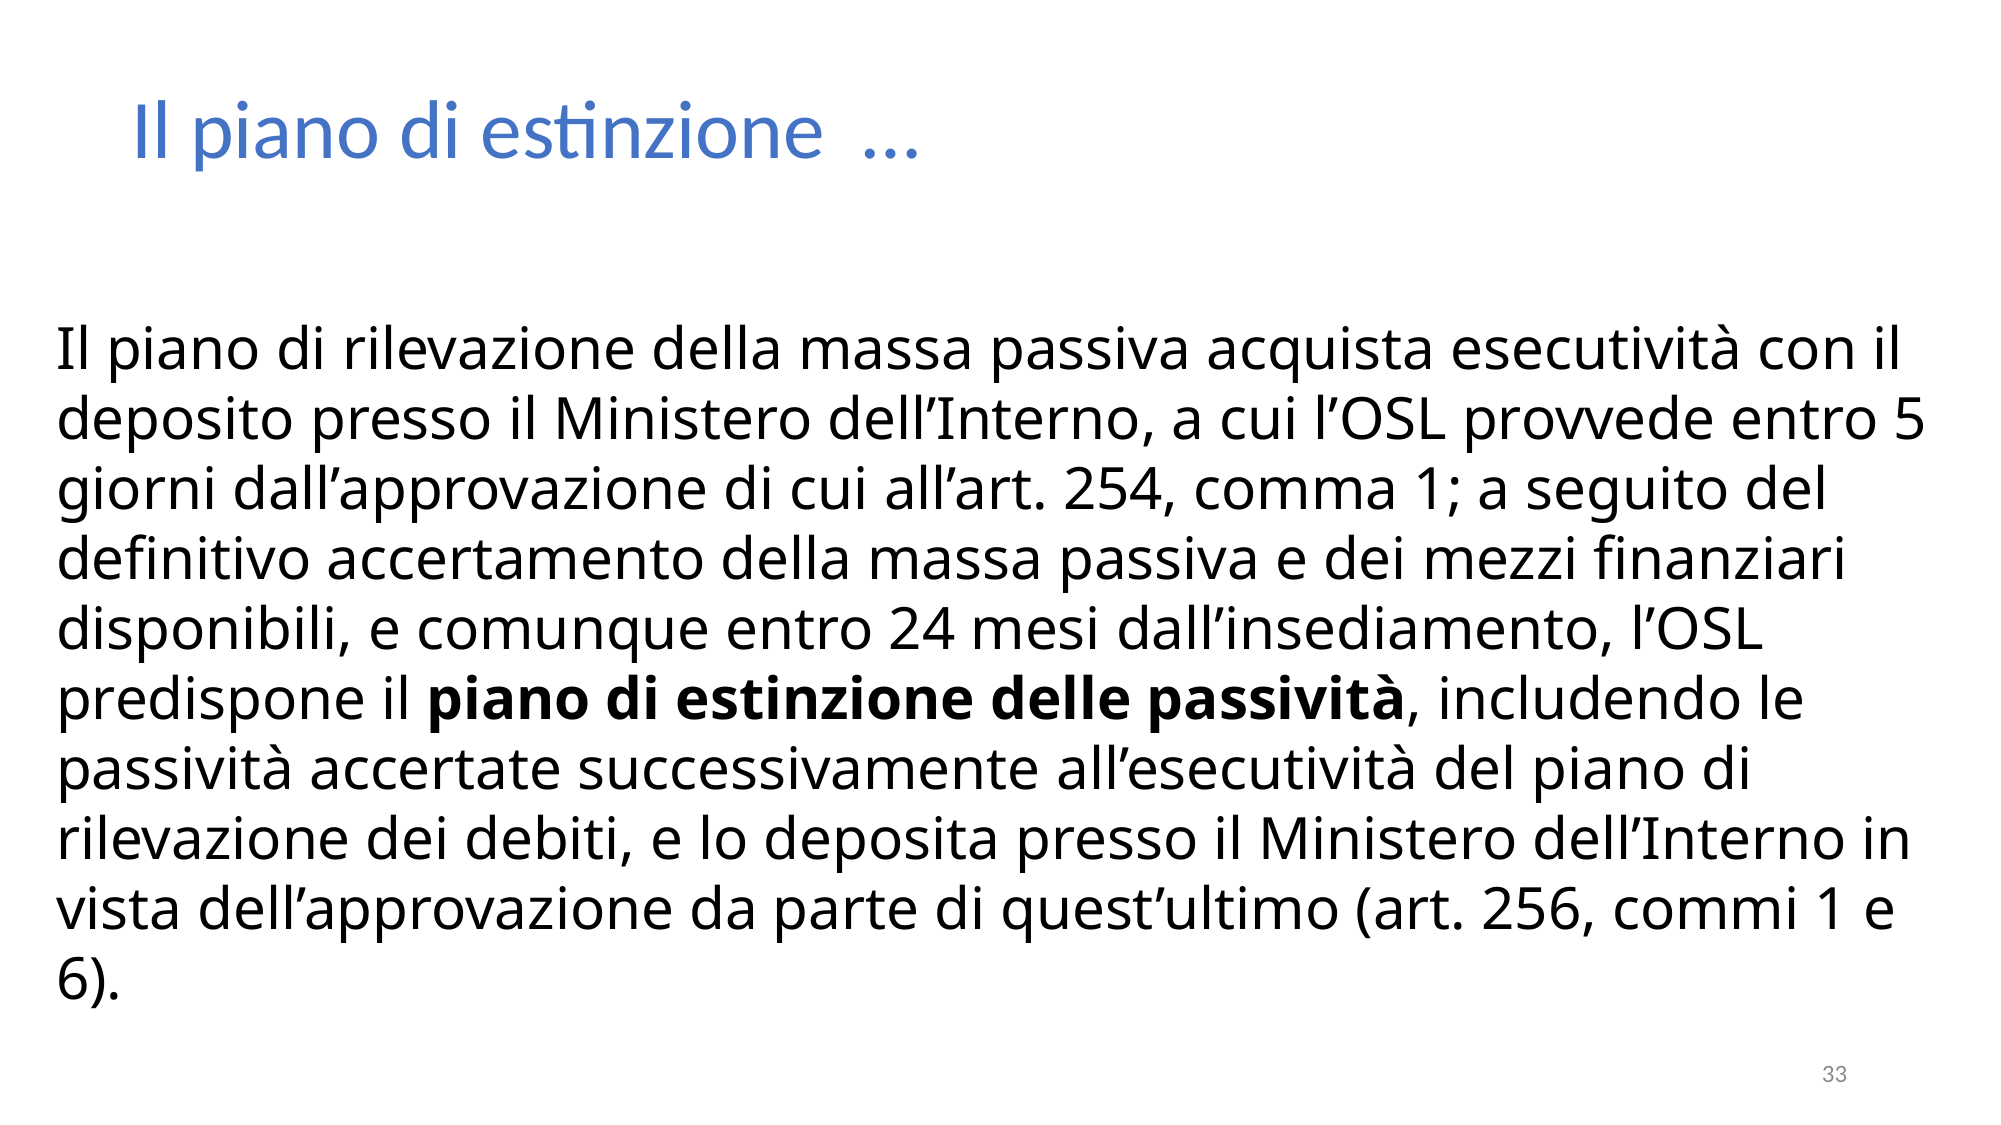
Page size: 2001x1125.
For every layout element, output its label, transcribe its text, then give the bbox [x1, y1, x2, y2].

slide_number 34 [1412, 1042, 1863, 1103]
list Il piano di rilevazione della massa passiva acquista esecutività con il deposito presso il Ministero dell’Interno, a cui l’OSL provvede entro 5 giorni dall’approvazione di cui all’art. 254, comma 1; a seguito del definitivo accertamento della massa passiva e dei mezzi finanziari disponibili, e comunque entro 24 mesi dall’insediamento, l’OSL predispone il piano di estinzione delle passività, includendo le passività accertate successivamente all’esecutività del piano di rilevazione dei debiti, e lo deposita presso il Ministero dell’Interno in vista dell’approvazione da parte di quest’ultimo (art. 256, commi 1 e 6). [41, 258, 1959, 1019]
text_box Il piano di estinzione … [116, 67, 1118, 228]
